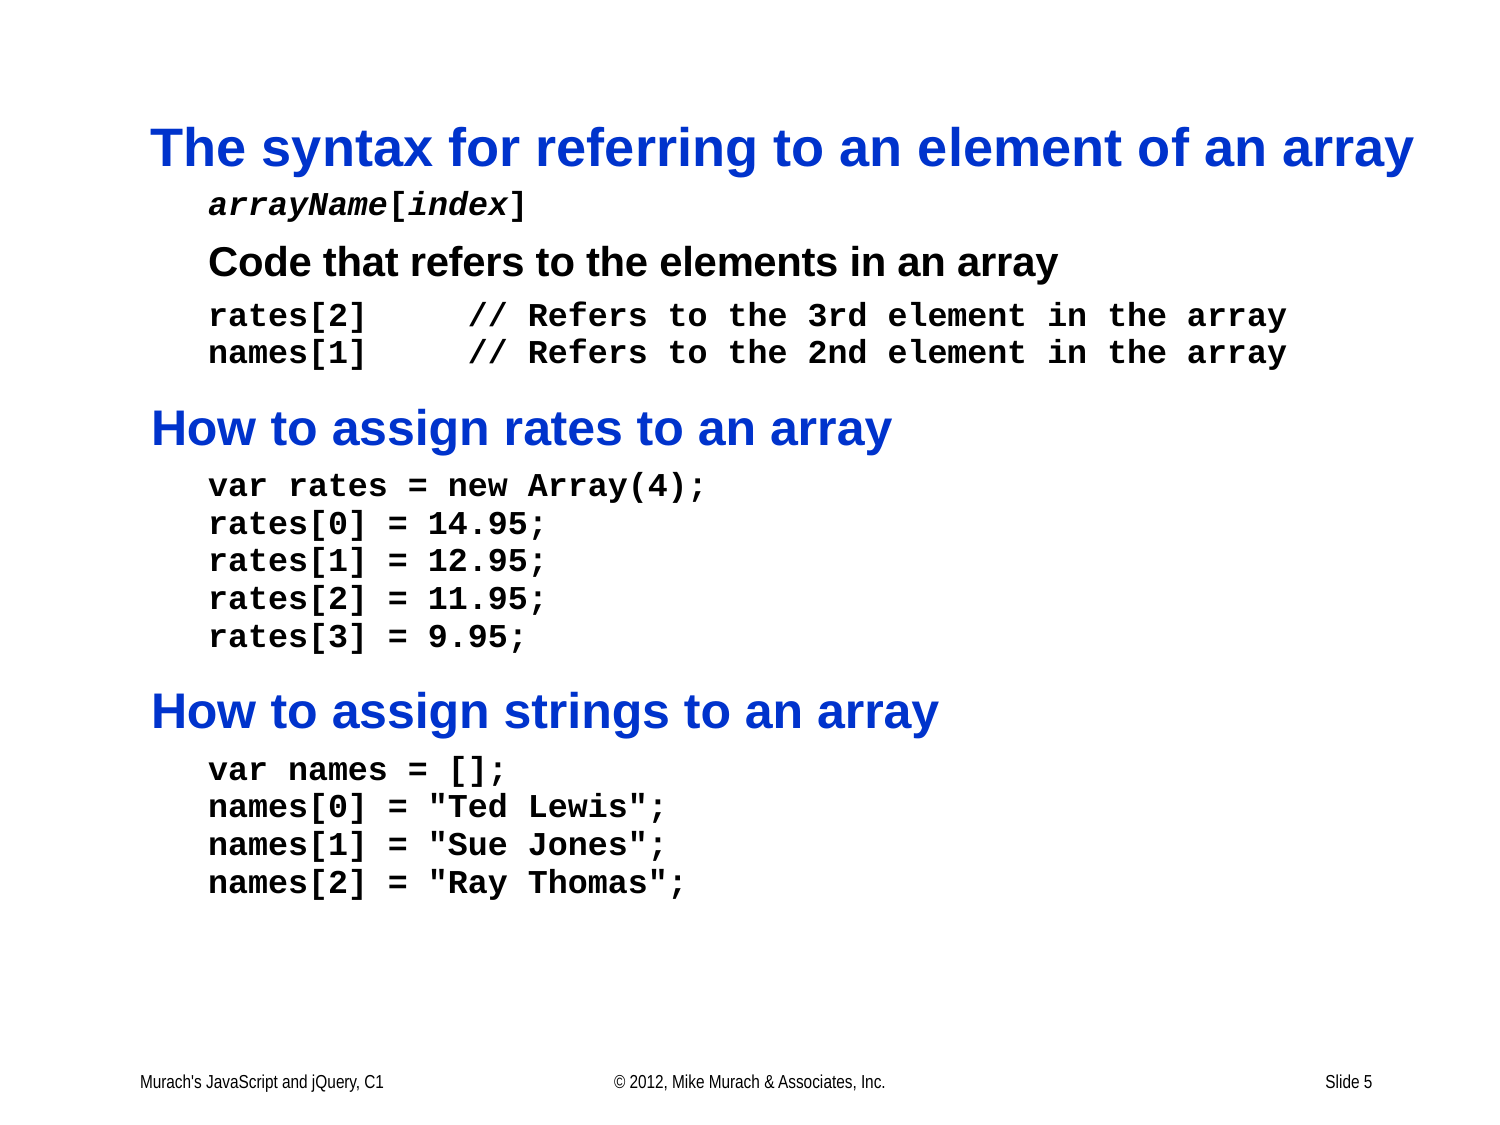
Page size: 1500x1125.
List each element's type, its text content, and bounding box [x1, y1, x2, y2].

slide_number Murach's JavaScript and jQuery, C1 [125, 1025, 450, 1100]
title The syntax for referring to an element of an array [150, 79, 1438, 211]
footer © 2012, Mike Murach & Associates, Inc. [474, 1025, 1025, 1100]
slide_number Slide 5 [1074, 1025, 1388, 1100]
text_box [150, 187, 1363, 942]
